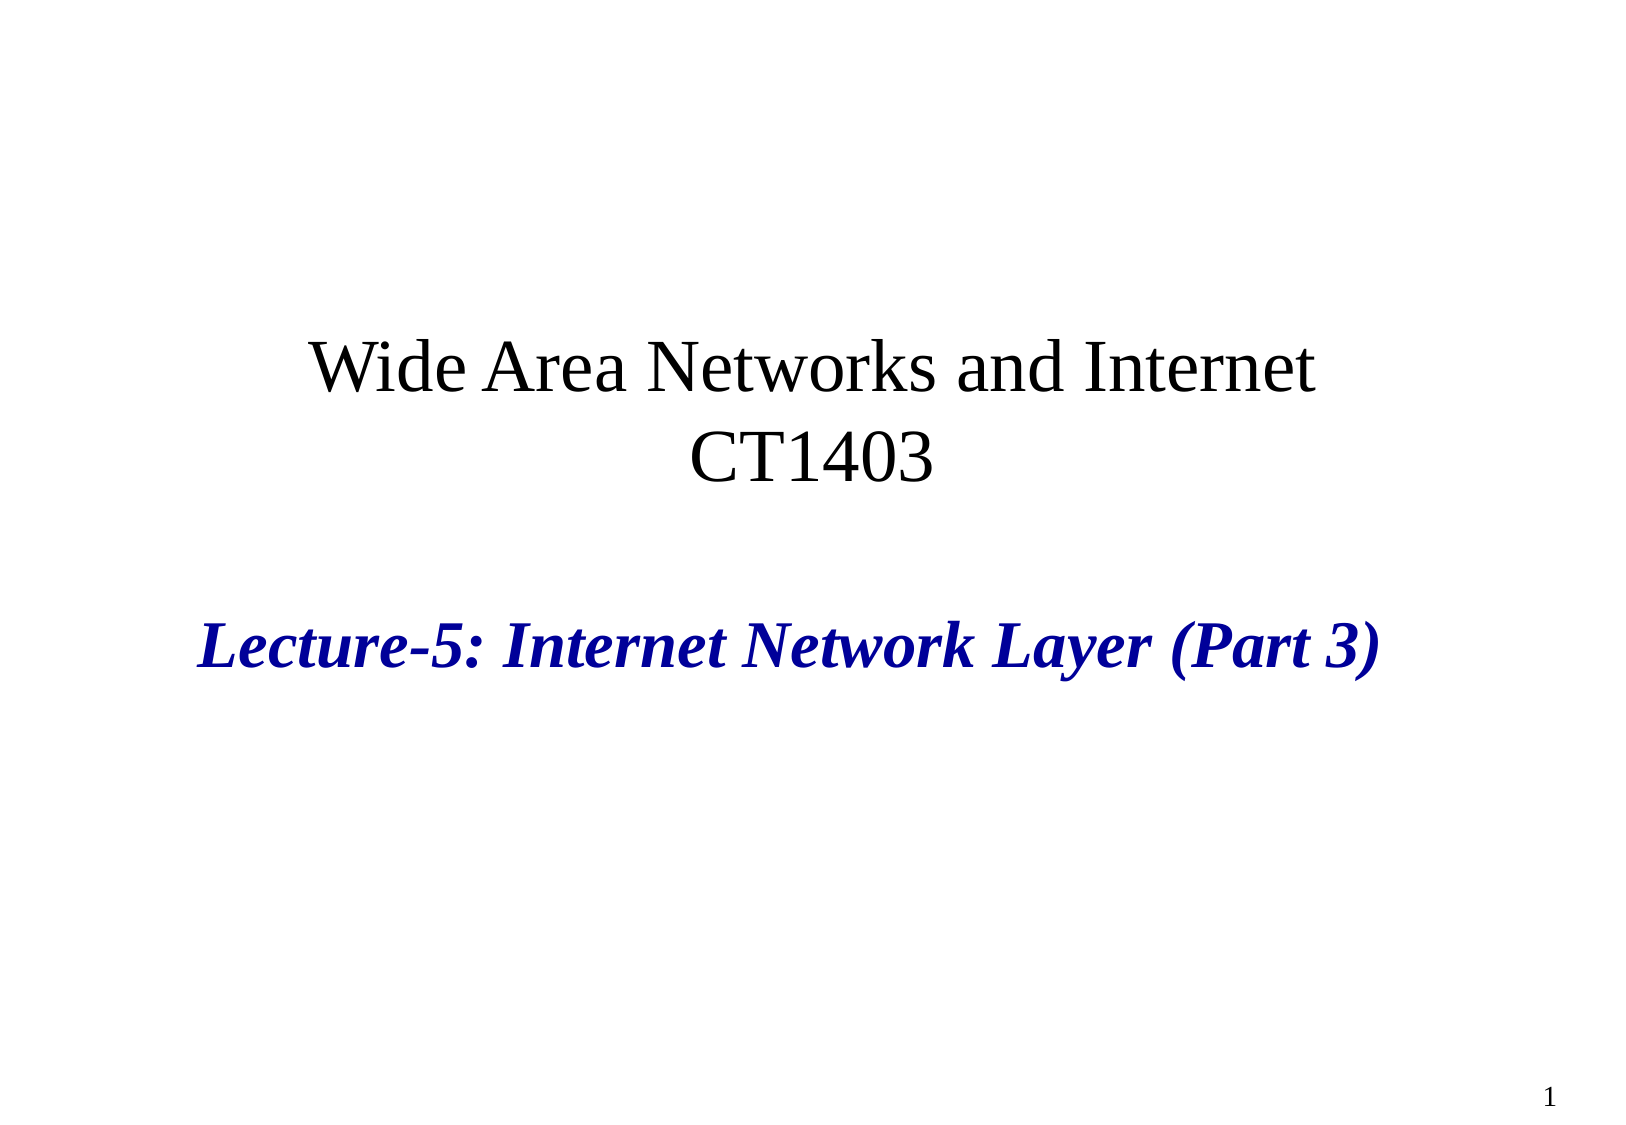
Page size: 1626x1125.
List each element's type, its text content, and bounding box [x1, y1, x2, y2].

title Wide Area Networks and Internet CT1403 [195, 212, 1430, 599]
list Lecture-5: Internet Network Layer (Part 3) [152, 599, 1430, 814]
text_box 1 [1218, 1077, 1558, 1113]
